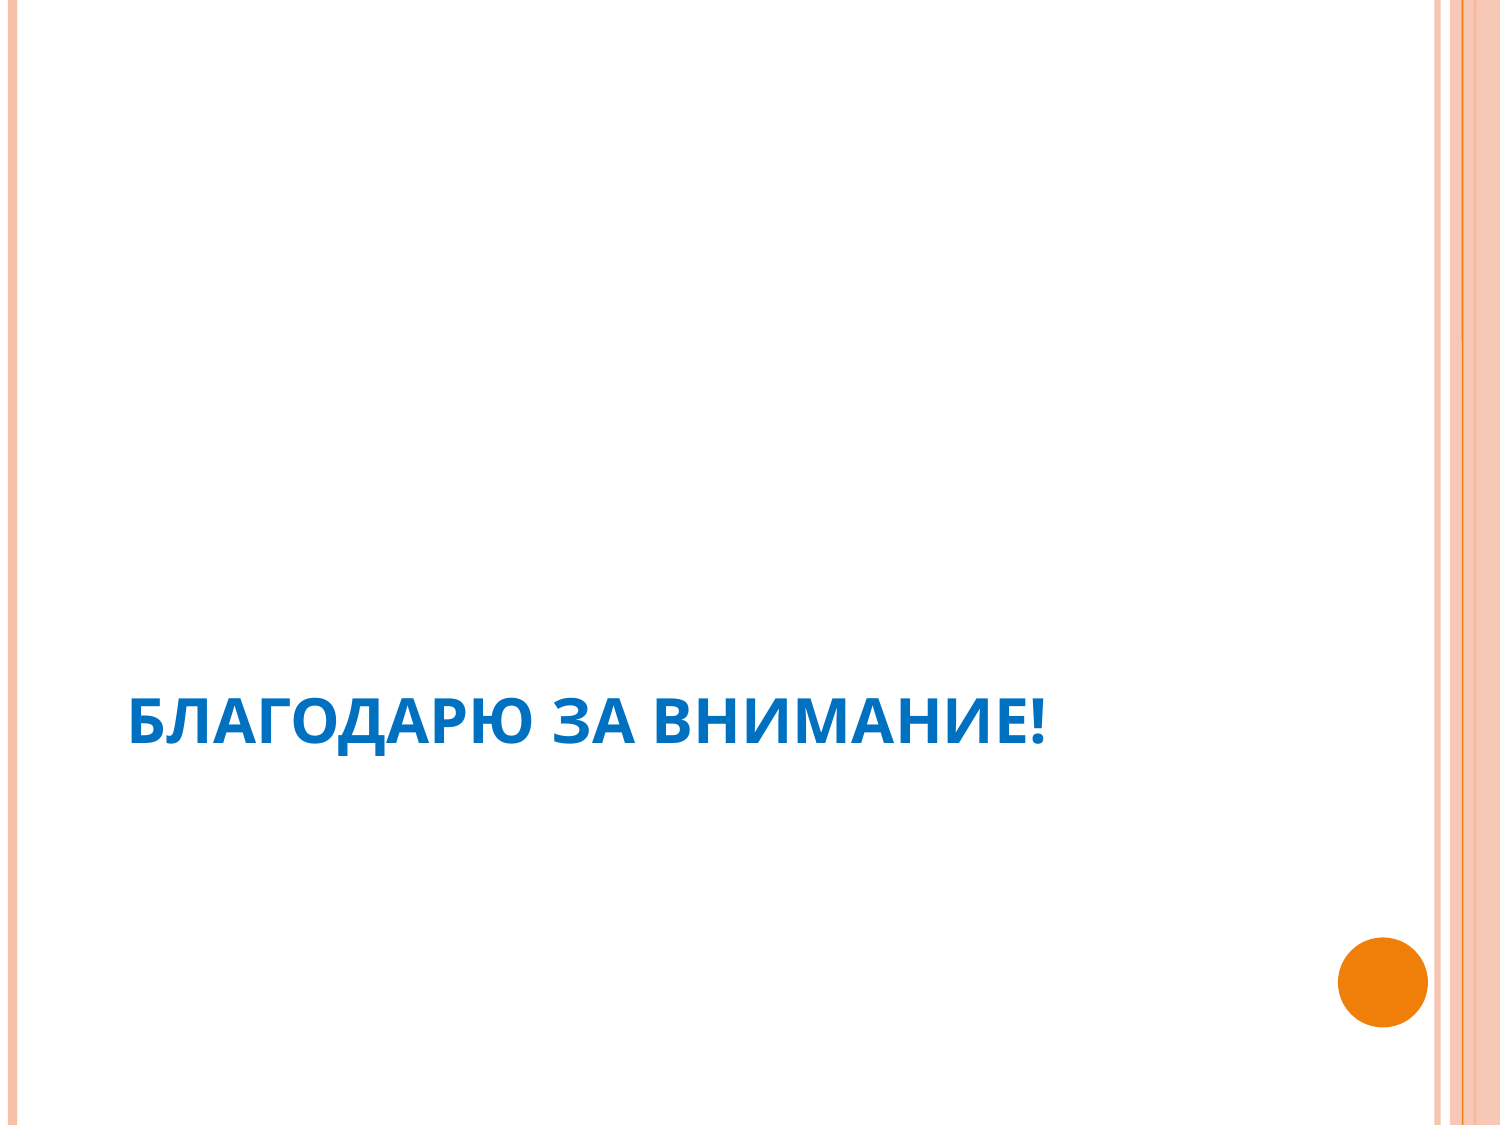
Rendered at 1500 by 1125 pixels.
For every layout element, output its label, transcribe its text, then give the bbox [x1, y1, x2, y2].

title Благодарю за внимание! [112, 278, 1388, 764]
